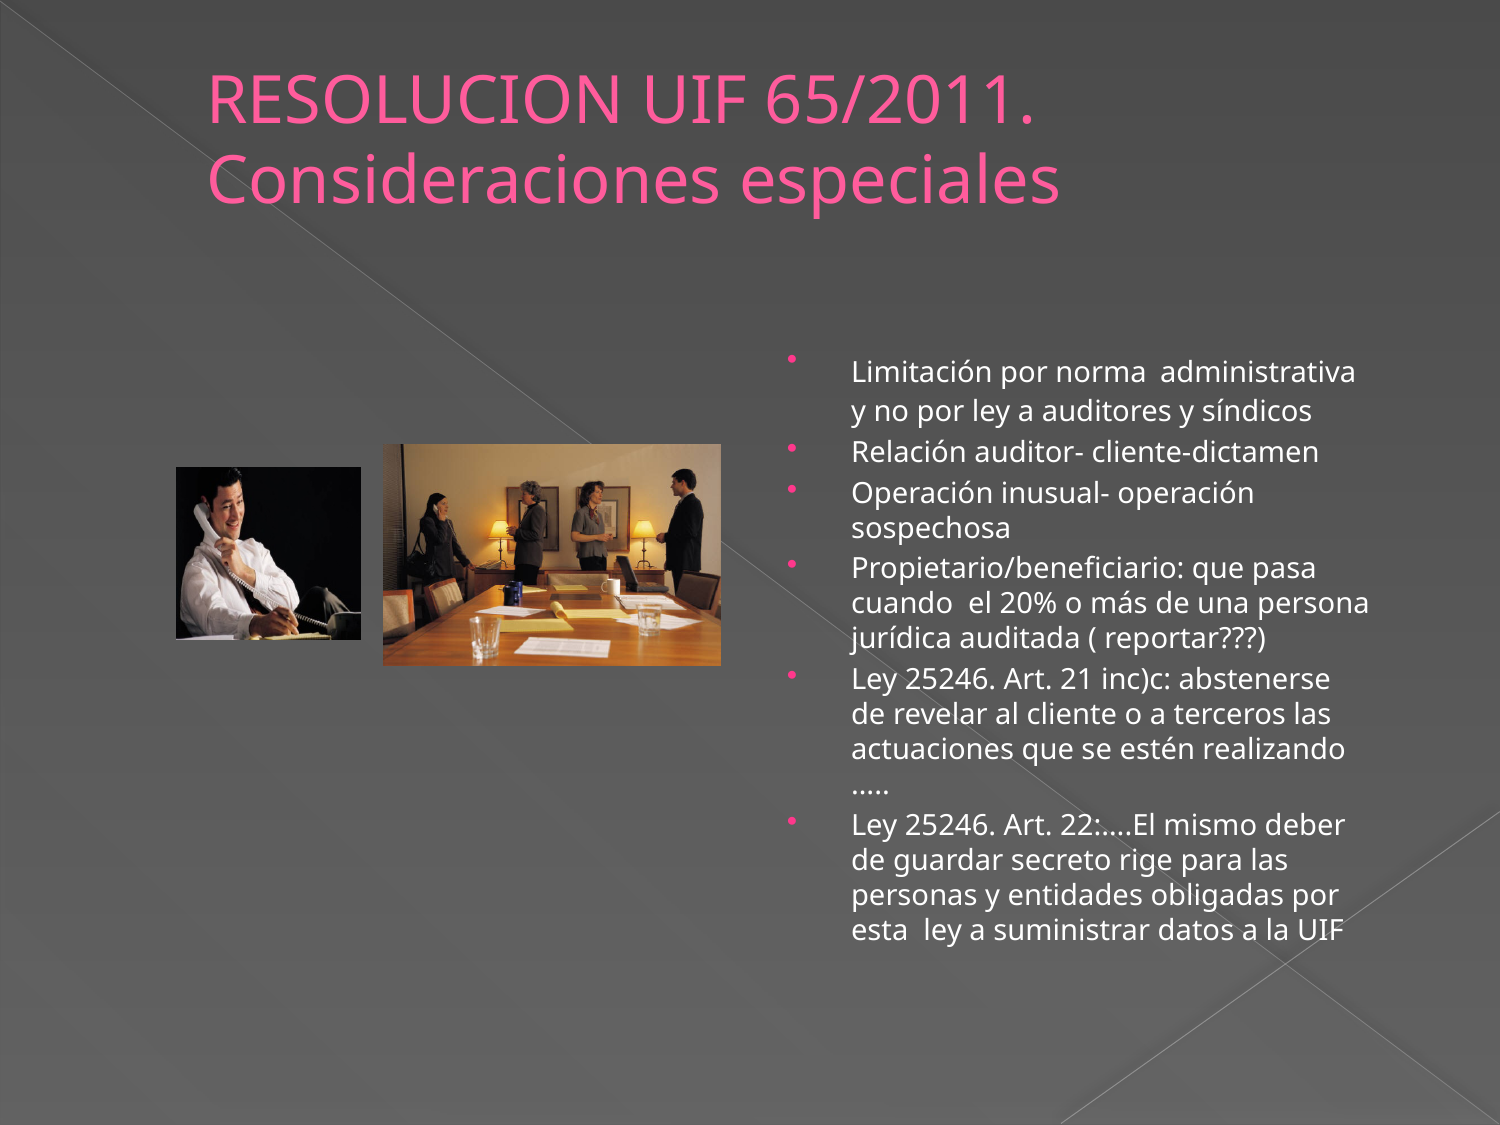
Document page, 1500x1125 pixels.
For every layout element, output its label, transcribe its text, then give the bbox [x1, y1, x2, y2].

picture [383, 444, 721, 667]
list Limitación por norma administrativa y no por ley a auditores y síndicos Relación auditor- cliente-dictamen Operación inusual- operación sospechosa Propietario/beneficiario: que pasa cuando el 20% o más de una persona jurídica auditada ( reportar???) Ley 25246. Art. 21 inc)c: abstenerse de revelar al cliente o a terceros las actuaciones que se estén realizando ….. Ley 25246. Art. 22:….El mismo deber de guardar secreto rige para las personas y entidades obligadas por esta ley a suministrar datos a la UIF [762, 324, 1388, 1001]
title RESOLUCION UIF 65/2011. Consideraciones especiales [112, 42, 1388, 231]
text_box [176, 467, 361, 640]
